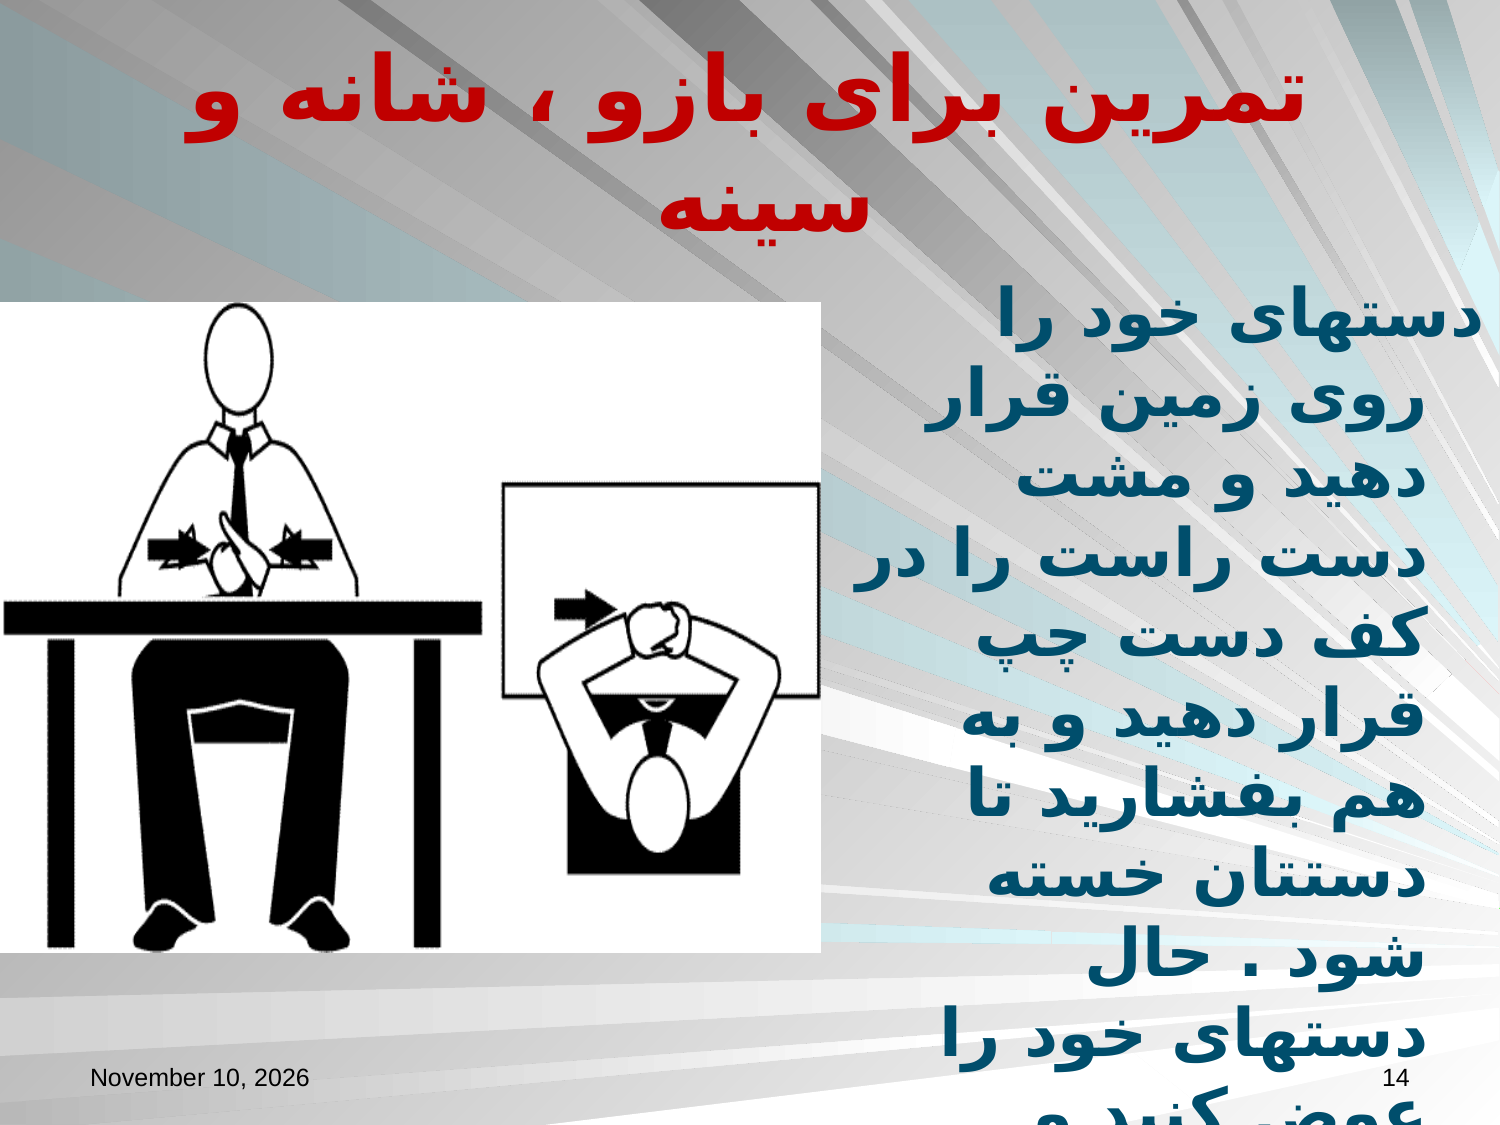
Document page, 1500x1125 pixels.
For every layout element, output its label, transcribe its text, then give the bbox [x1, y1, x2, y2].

title تمرین برای بازو ، شانه و سینه [74, 45, 1426, 234]
slide_number 14 [1074, 1023, 1426, 1100]
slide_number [74, 1023, 426, 1100]
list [0, 302, 822, 953]
list دستهای خود را روی زمین قرار دهید و مشت دست راست را در کف دست چپ قرار دهید و به هم بفشارید تا دستتان خسته شود . حال دستهای خود را عوض کنید و تمرین را تکرار کنید . [832, 262, 1500, 1006]
